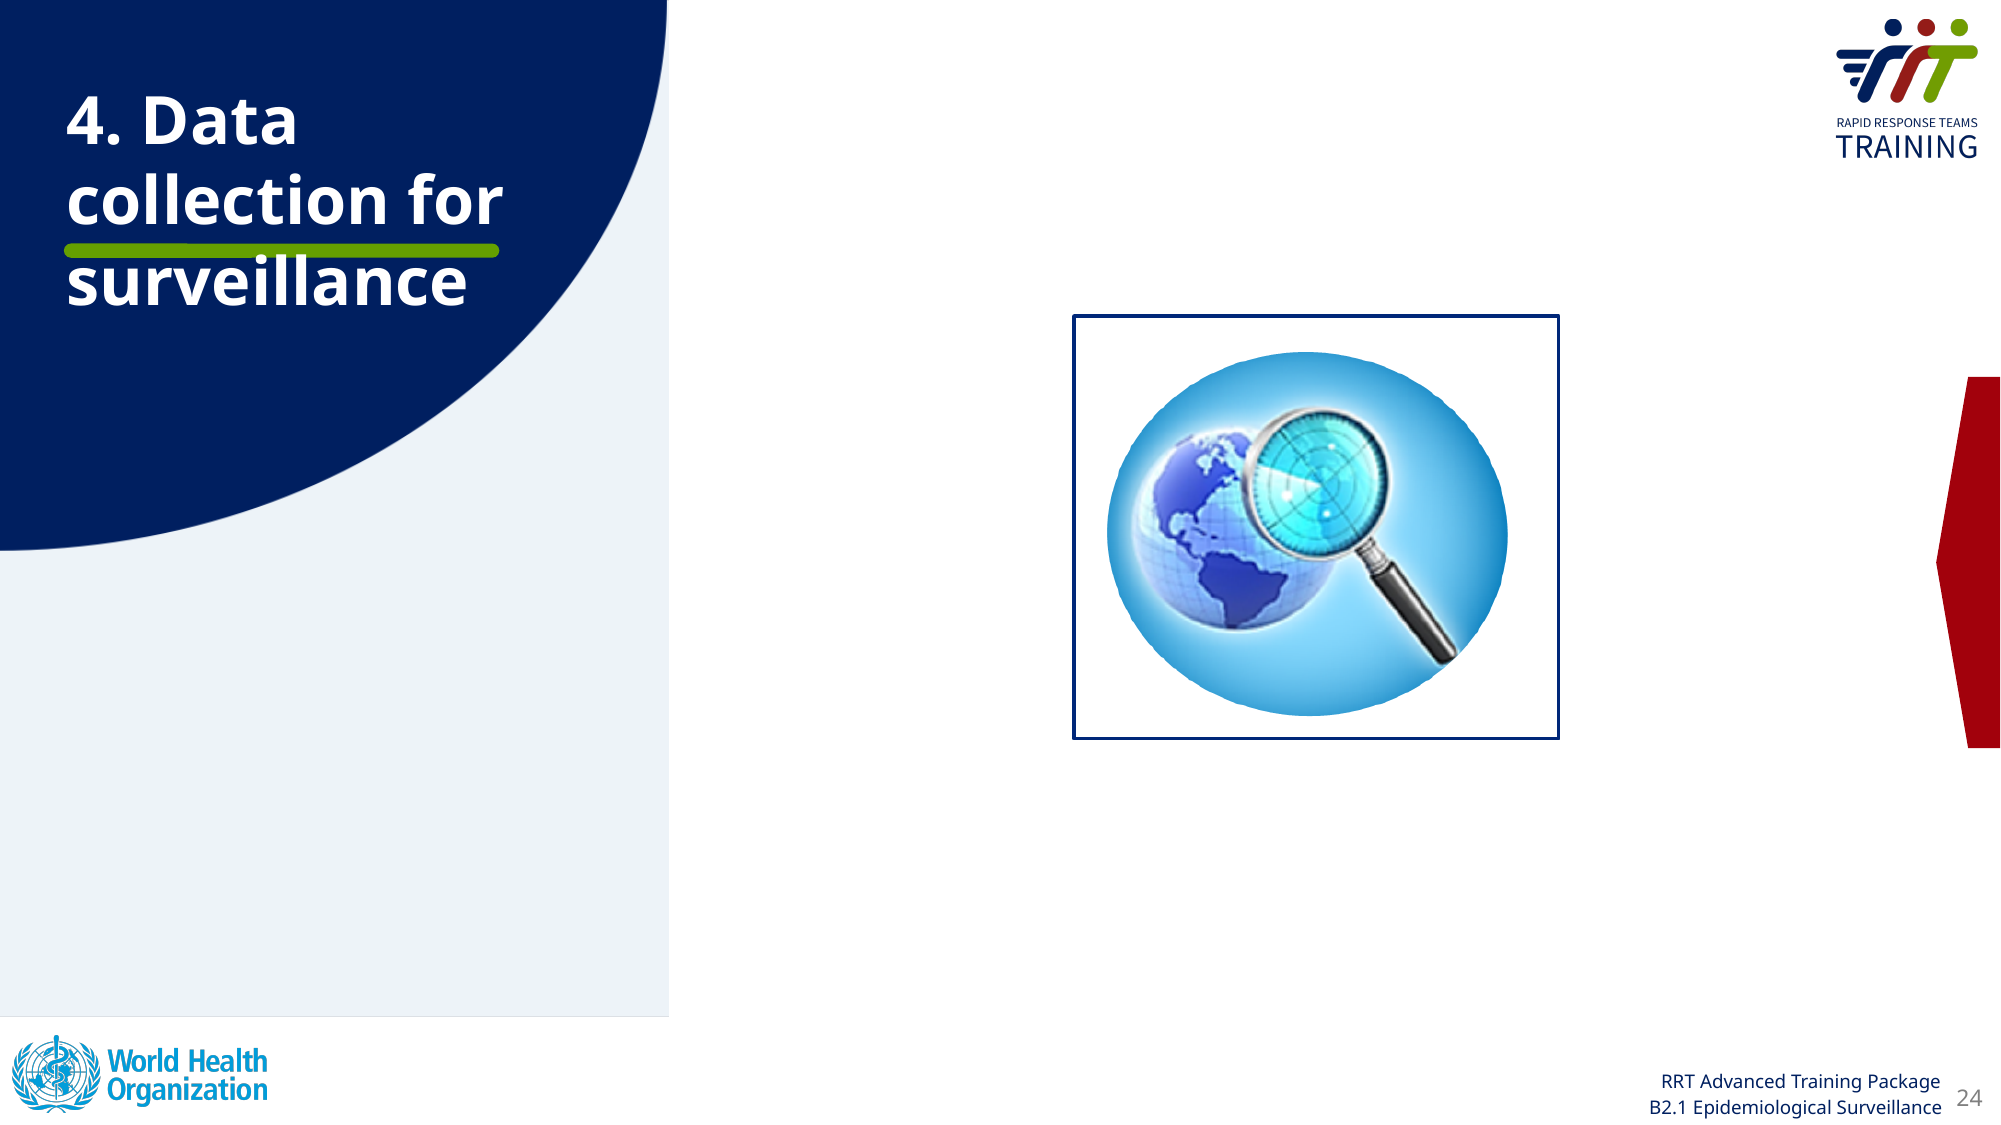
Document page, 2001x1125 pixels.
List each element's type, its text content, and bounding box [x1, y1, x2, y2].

picture [1071, 314, 1560, 740]
picture [1835, 19, 1978, 167]
picture [58, 1050, 64, 1058]
picture [0, 0, 669, 1018]
picture [12, 1083, 48, 1113]
picture [12, 1035, 267, 1113]
text_box 4. Data collection for surveillance [58, 71, 636, 326]
